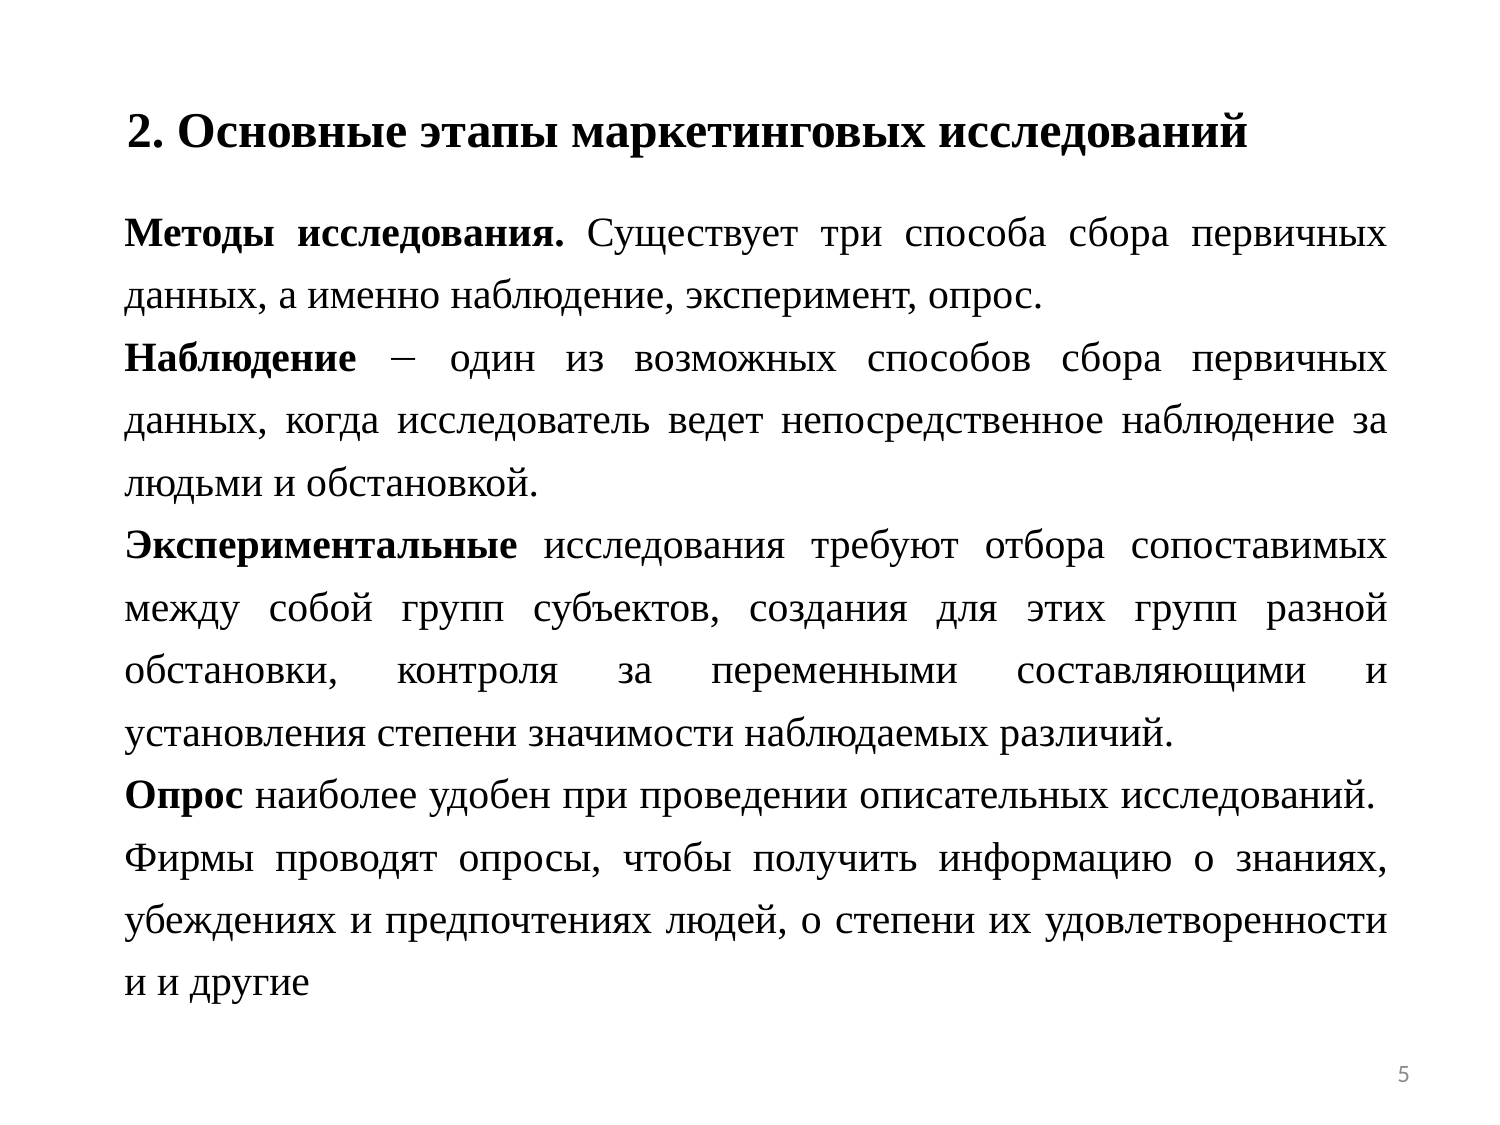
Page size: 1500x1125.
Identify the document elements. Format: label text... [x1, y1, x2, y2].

text_box 2. Основные этапы маркетинговых исследований [112, 89, 1353, 165]
list Методы исследования. Существует три способа сбора первичных данных, а именно наблюдение, эксперимент, опрос. Наблюдение  один из возможных способов сбора первичных данных, когда исследователь ведет непосредственное наблюдение за людьми и обстановкой. Экспериментальные исследования требуют отбора сопоставимых между собой групп субъектов, создания для этих групп разной обстановки, контроля за переменными составляющими и установления степени значимости наблюдаемых различий. Опрос наиболее удобен при проведении описательных исследований. Фирмы проводят опросы, чтобы получить инфор­мацию о знаниях, убеждениях и предпочтениях людей, о степени их удовлетворенности и и другие [53, 184, 1404, 1012]
slide_number 5 [1074, 1042, 1425, 1103]
